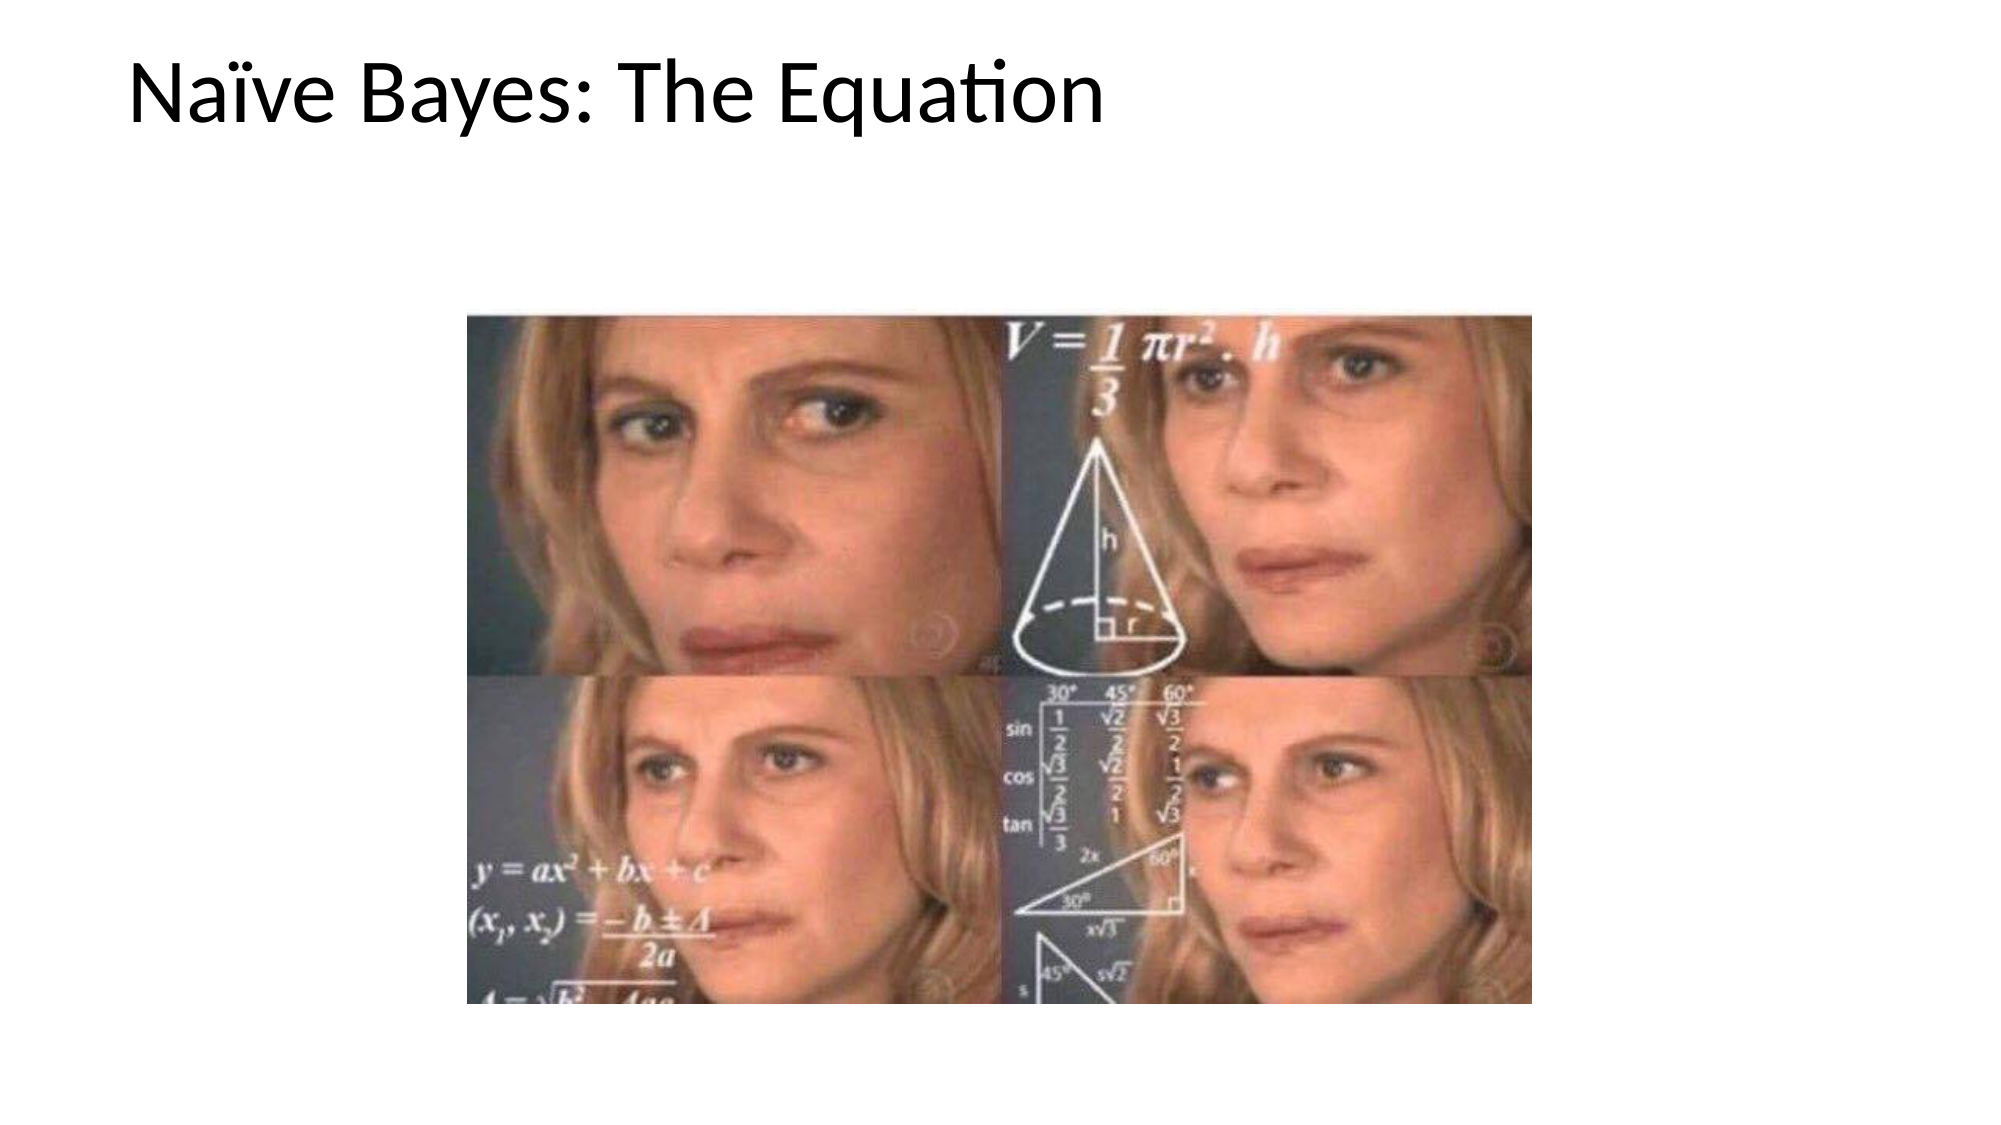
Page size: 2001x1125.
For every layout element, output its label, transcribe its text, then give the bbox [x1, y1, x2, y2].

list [467, 308, 1532, 1004]
text_box Naïve Bayes: The Equation [112, 23, 1919, 149]
